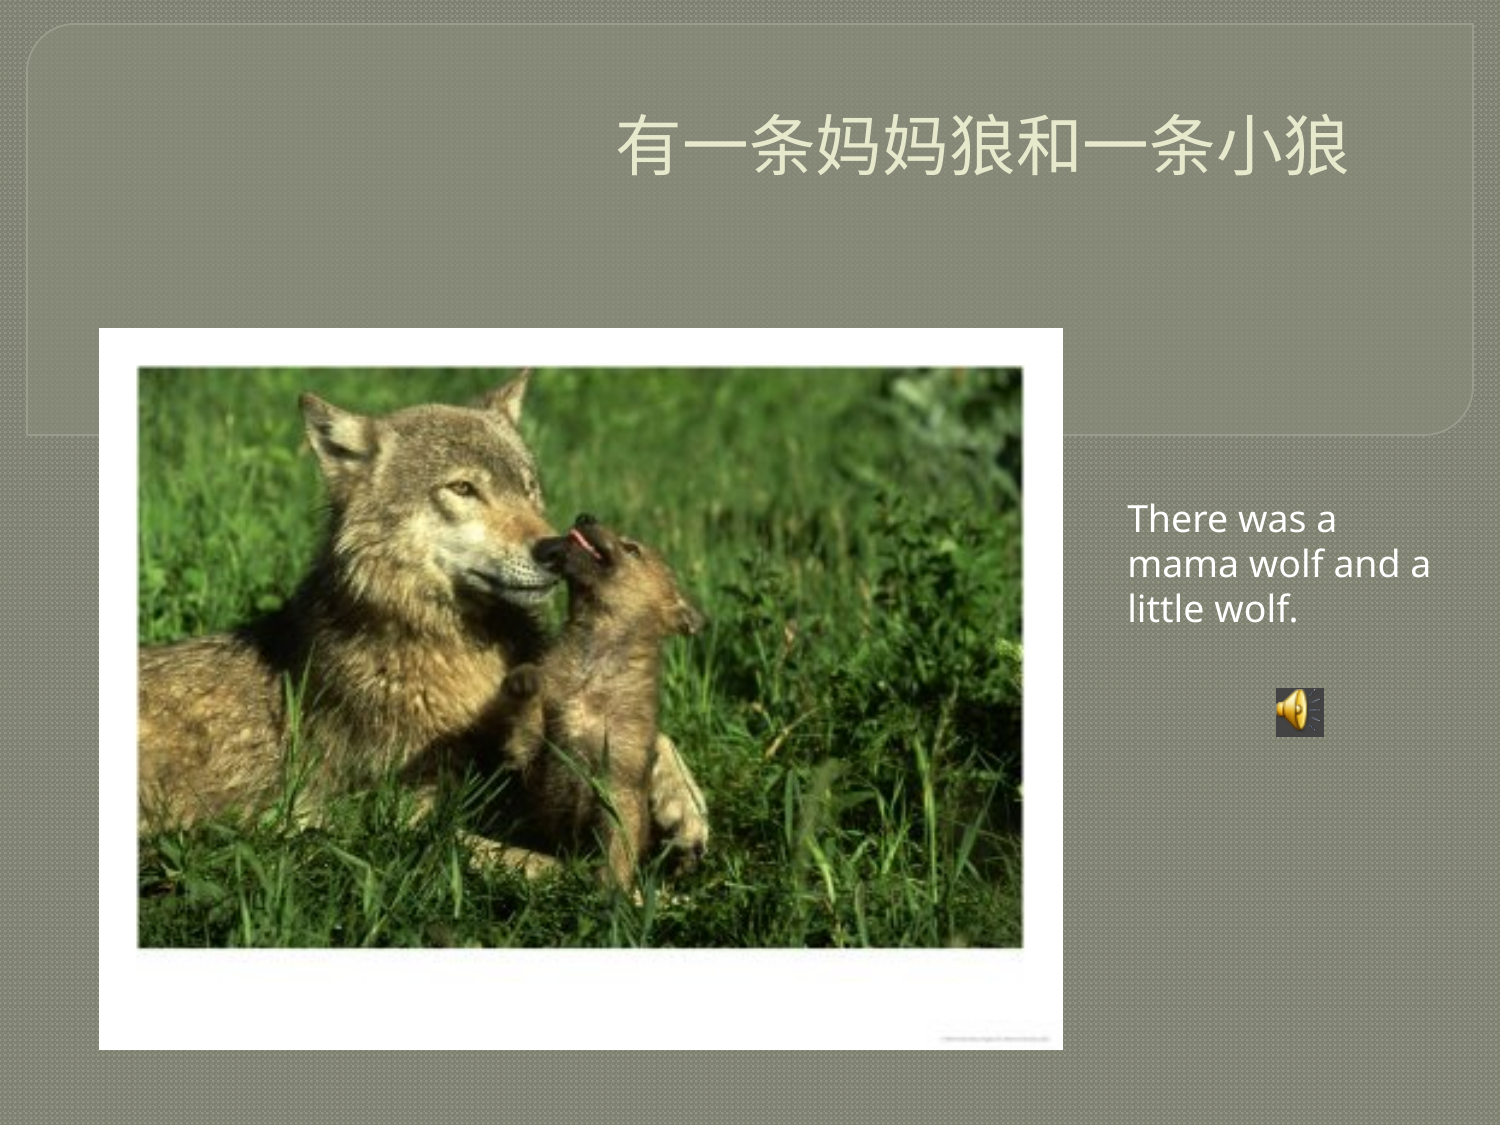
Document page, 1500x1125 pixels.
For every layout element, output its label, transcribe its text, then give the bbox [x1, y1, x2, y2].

text_box There was a mama wolf and a little wolf. [1112, 487, 1450, 638]
picture [1274, 687, 1326, 738]
title 有一条妈妈狼和一条小狼 [62, 50, 1388, 192]
picture [99, 327, 1063, 1051]
